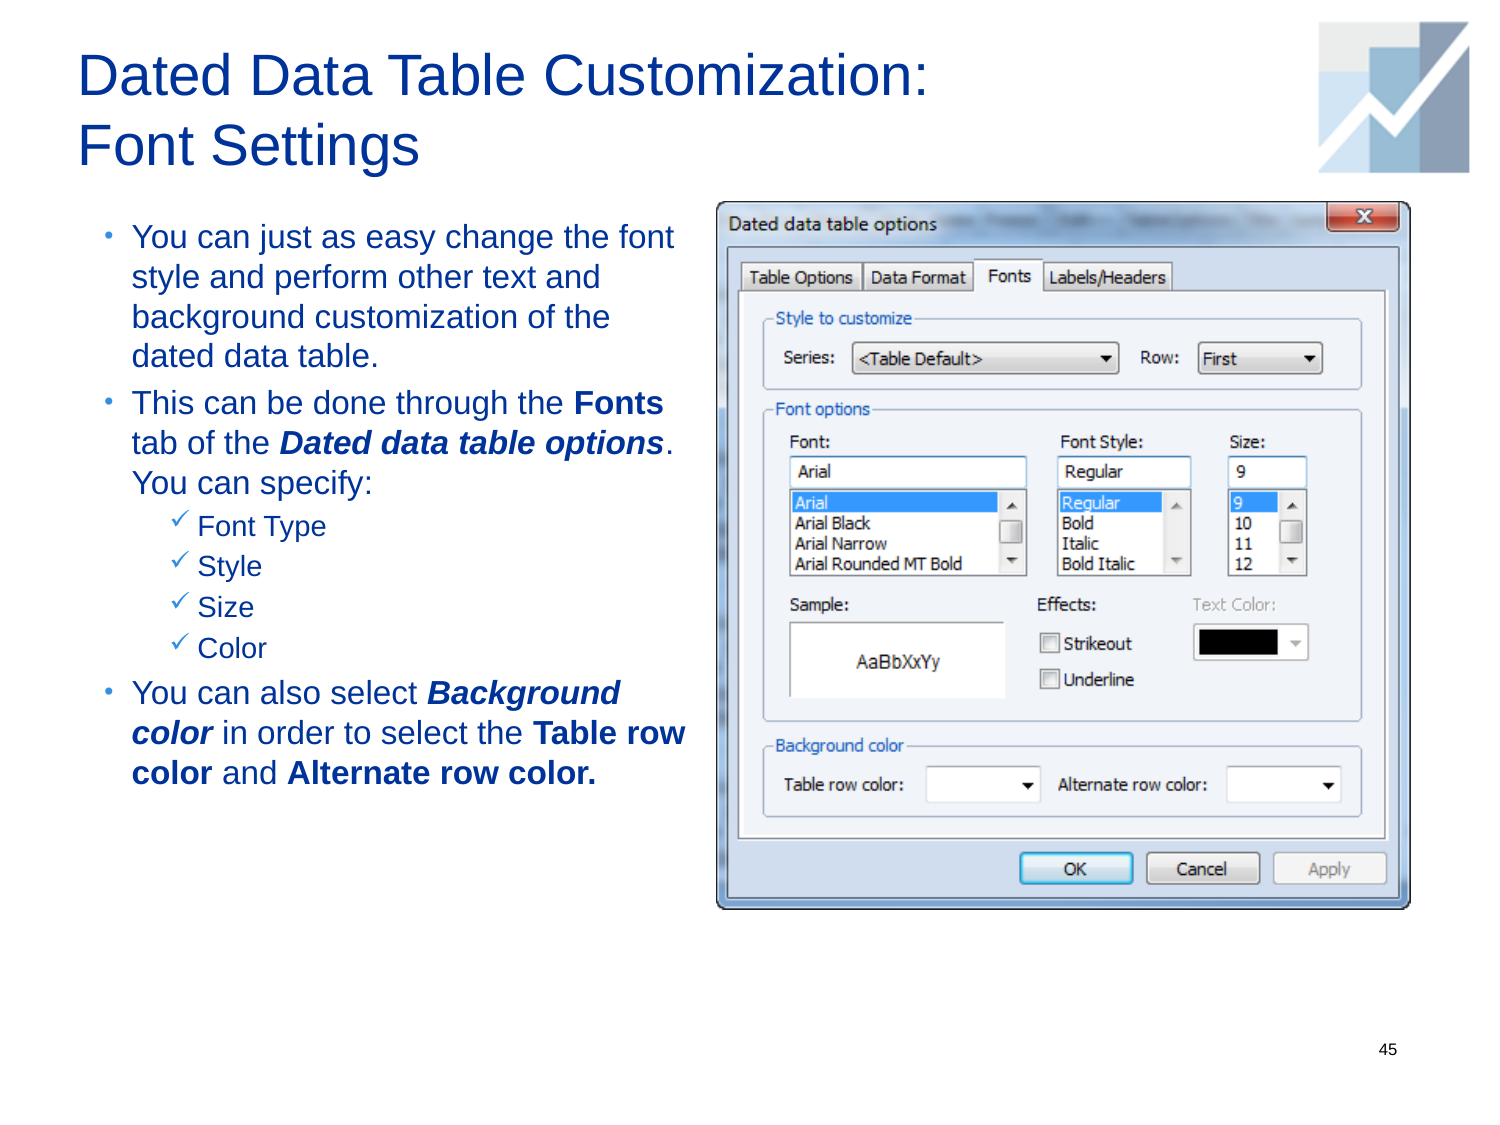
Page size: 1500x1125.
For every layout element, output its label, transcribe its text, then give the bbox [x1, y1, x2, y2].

slide_number 45 [1262, 1015, 1413, 1067]
list You can just as easy change the font style and perform other text and background customization of the dated data table. This can be done through the Fonts tab of the Dated data table options. You can specify: Font Type Style Size Color You can also select Background color in order to select the Table row color and Alternate row color. [88, 207, 706, 947]
picture [716, 201, 1411, 910]
title Dated Data Table Customization: Font Settings [62, 0, 1297, 185]
picture [1300, 11, 1479, 181]
